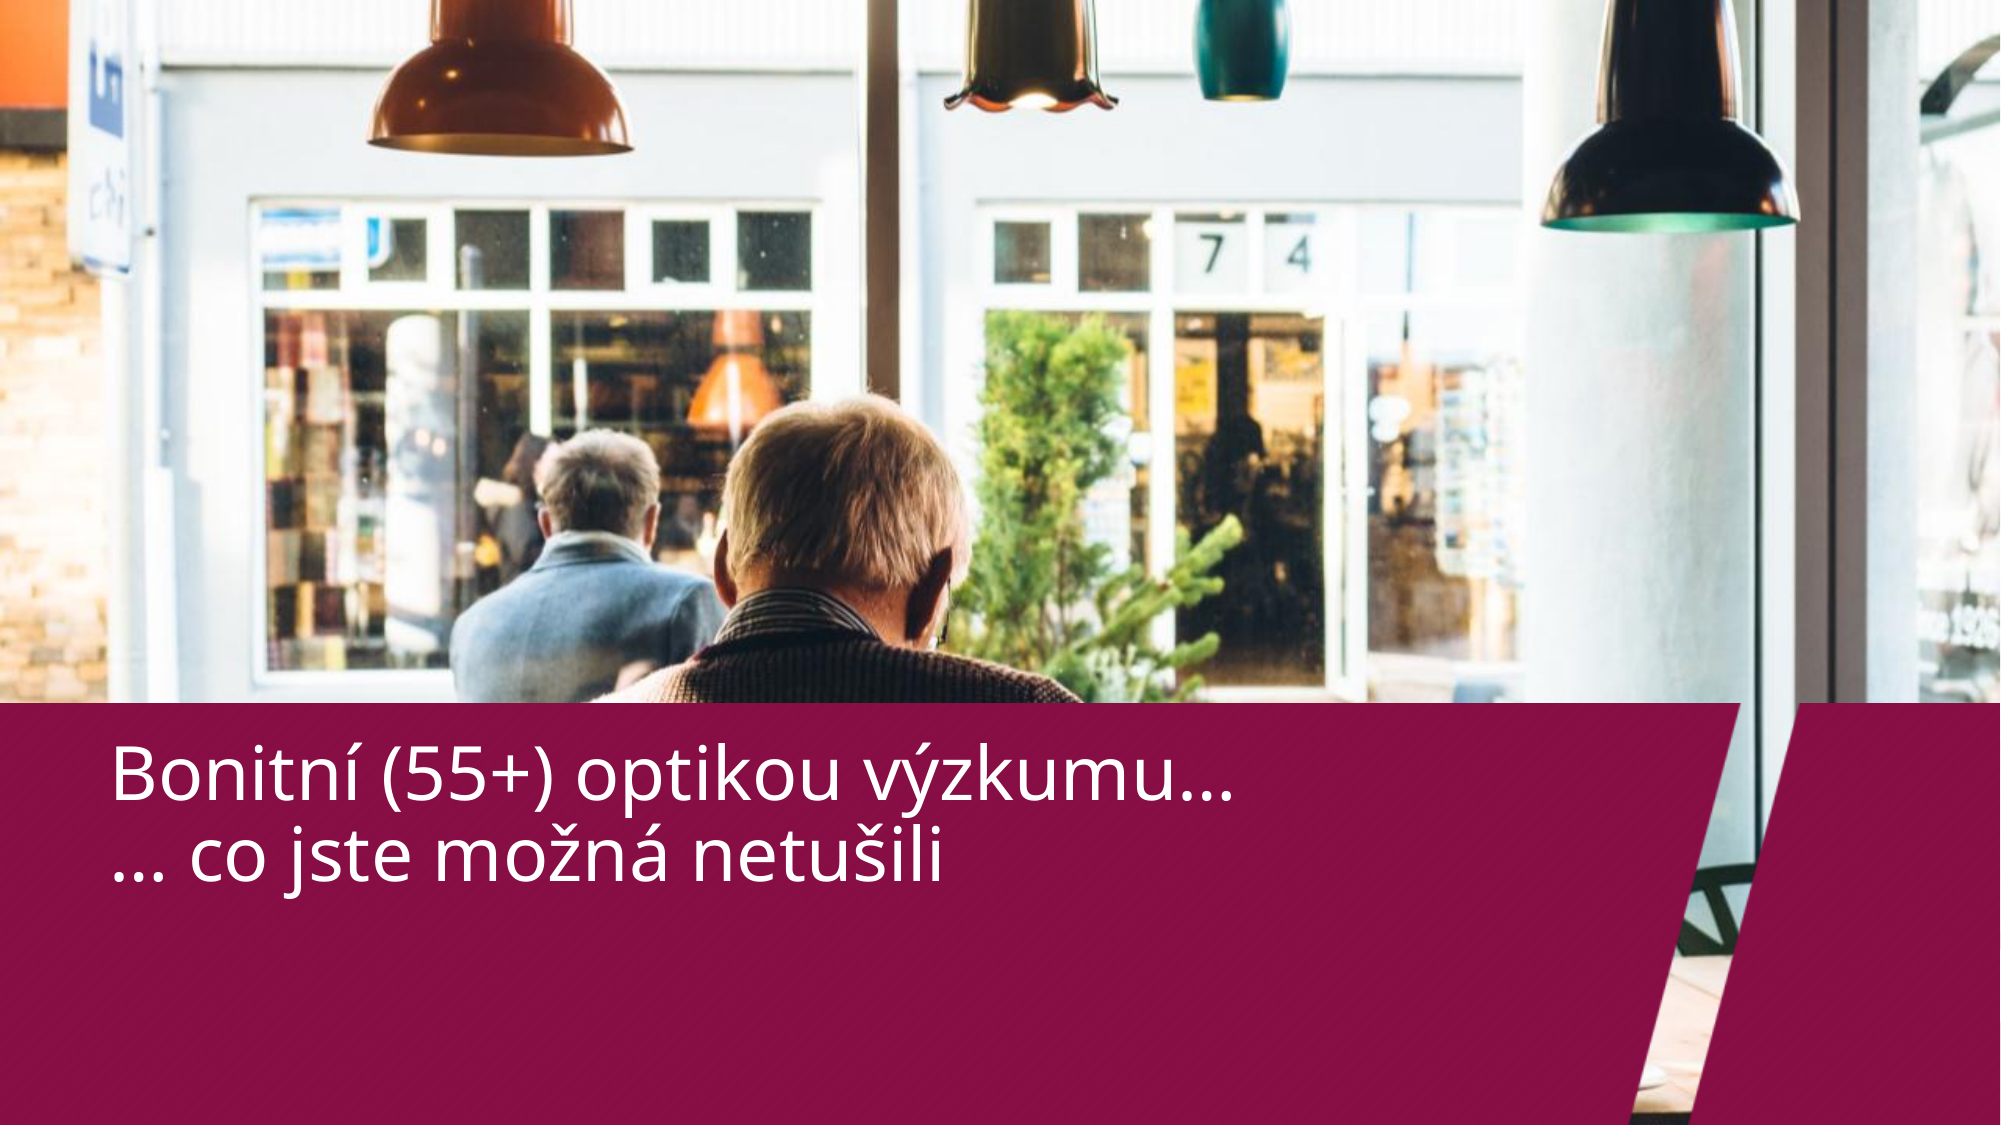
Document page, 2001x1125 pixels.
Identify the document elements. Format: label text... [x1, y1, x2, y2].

picture [0, 0, 2001, 1125]
title Bonitní (55+) optikou výzkumu… … co jste možná netušili [94, 740, 1702, 905]
